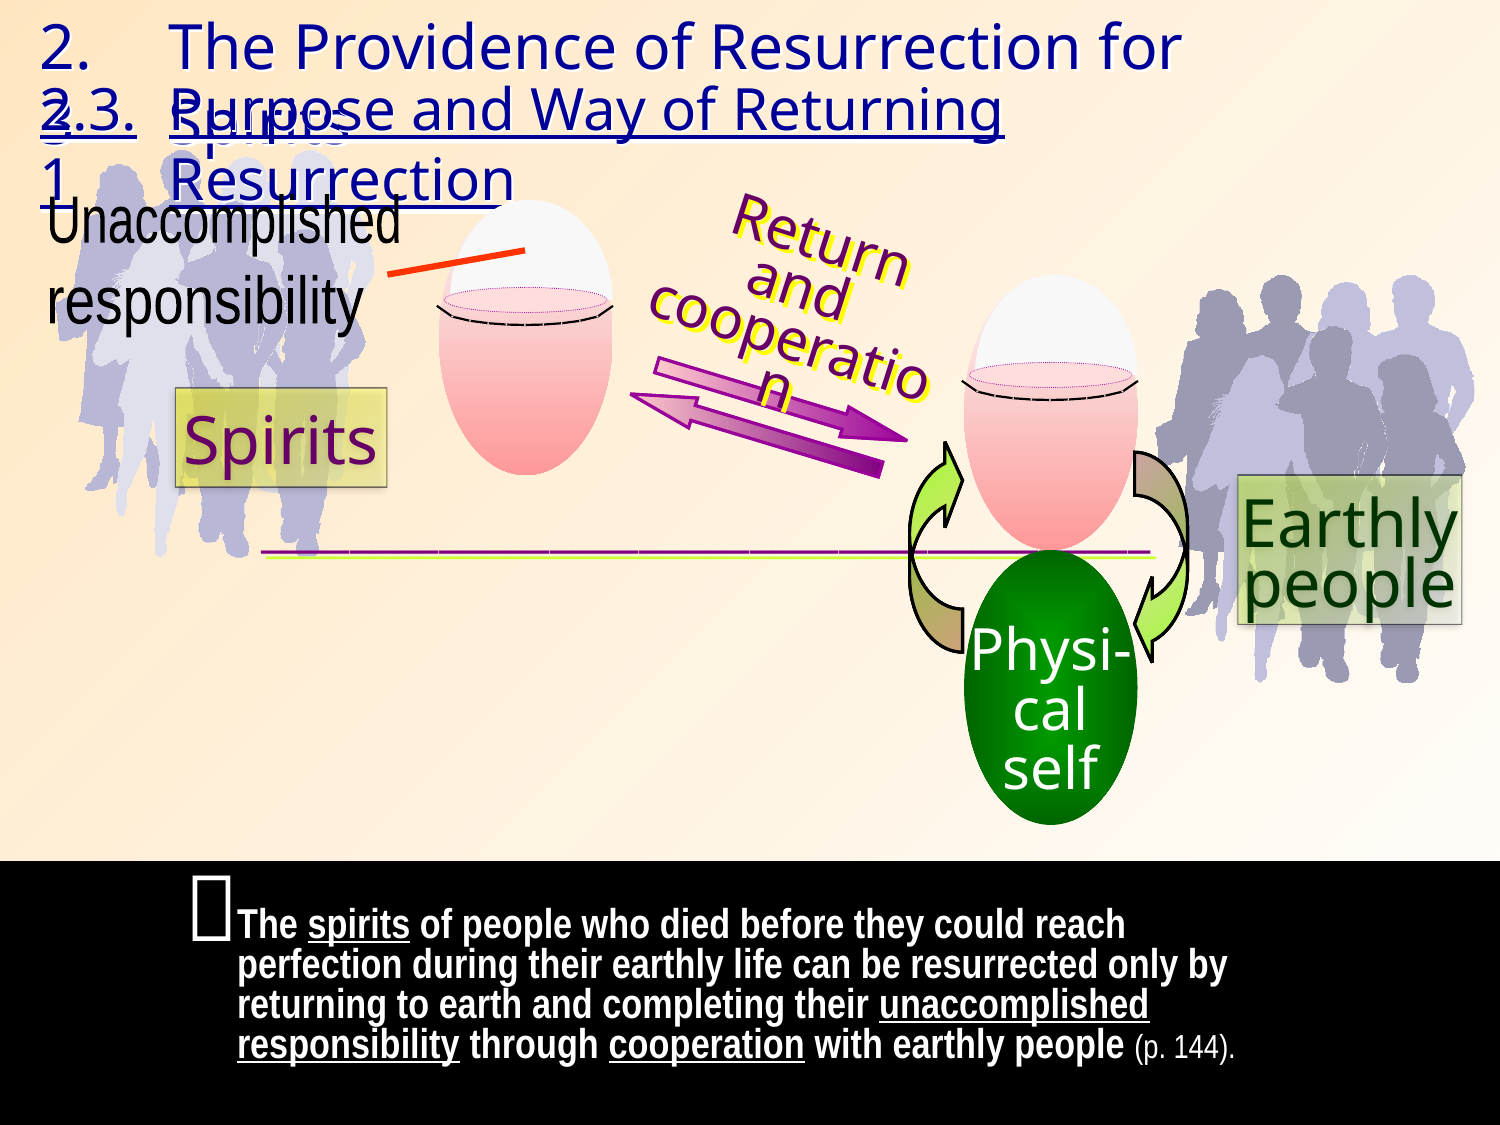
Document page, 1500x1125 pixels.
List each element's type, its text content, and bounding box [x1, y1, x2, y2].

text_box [24, 64, 1238, 151]
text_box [909, 274, 1188, 826]
text_box Return and cooperation [616, 163, 993, 467]
text_box [0, 861, 1500, 1124]
picture [52, 151, 376, 559]
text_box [169, 885, 1313, 1076]
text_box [437, 199, 613, 476]
picture [1188, 274, 1476, 684]
text_box ________________________________________ [377, 496, 904, 565]
text_box [630, 394, 883, 477]
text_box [24, 0, 1263, 91]
text_box Spirits [380, 387, 388, 488]
